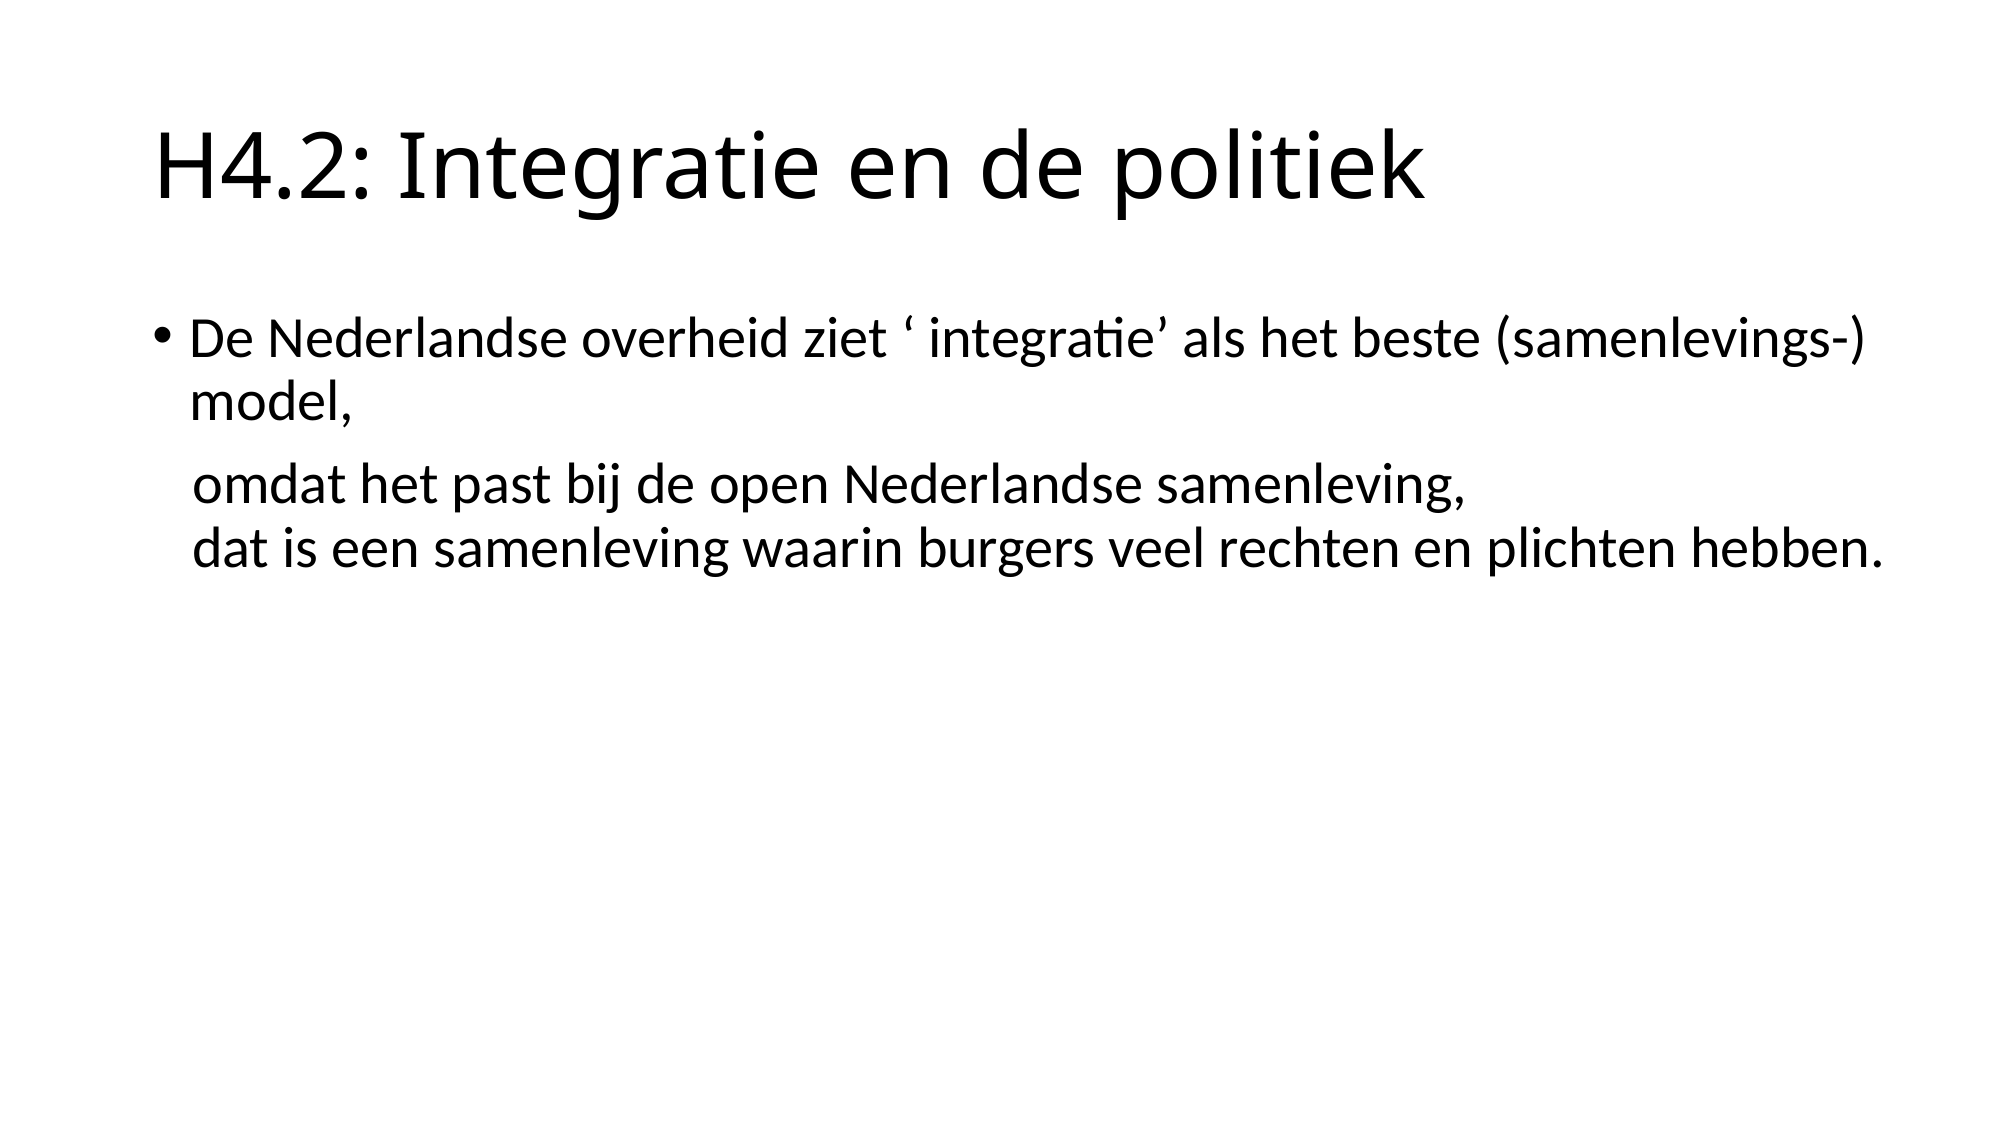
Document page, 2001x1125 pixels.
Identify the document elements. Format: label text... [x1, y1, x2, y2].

title H4.2: Integratie en de politiek [137, 59, 1863, 278]
list De Nederlandse overheid ziet ‘ integratie’ als het beste (samenlevings-) model, omdat het past bij de open Nederlandse samenleving, dat is een samenleving waarin burgers veel rechten en plichten hebben. [137, 299, 1955, 1014]
